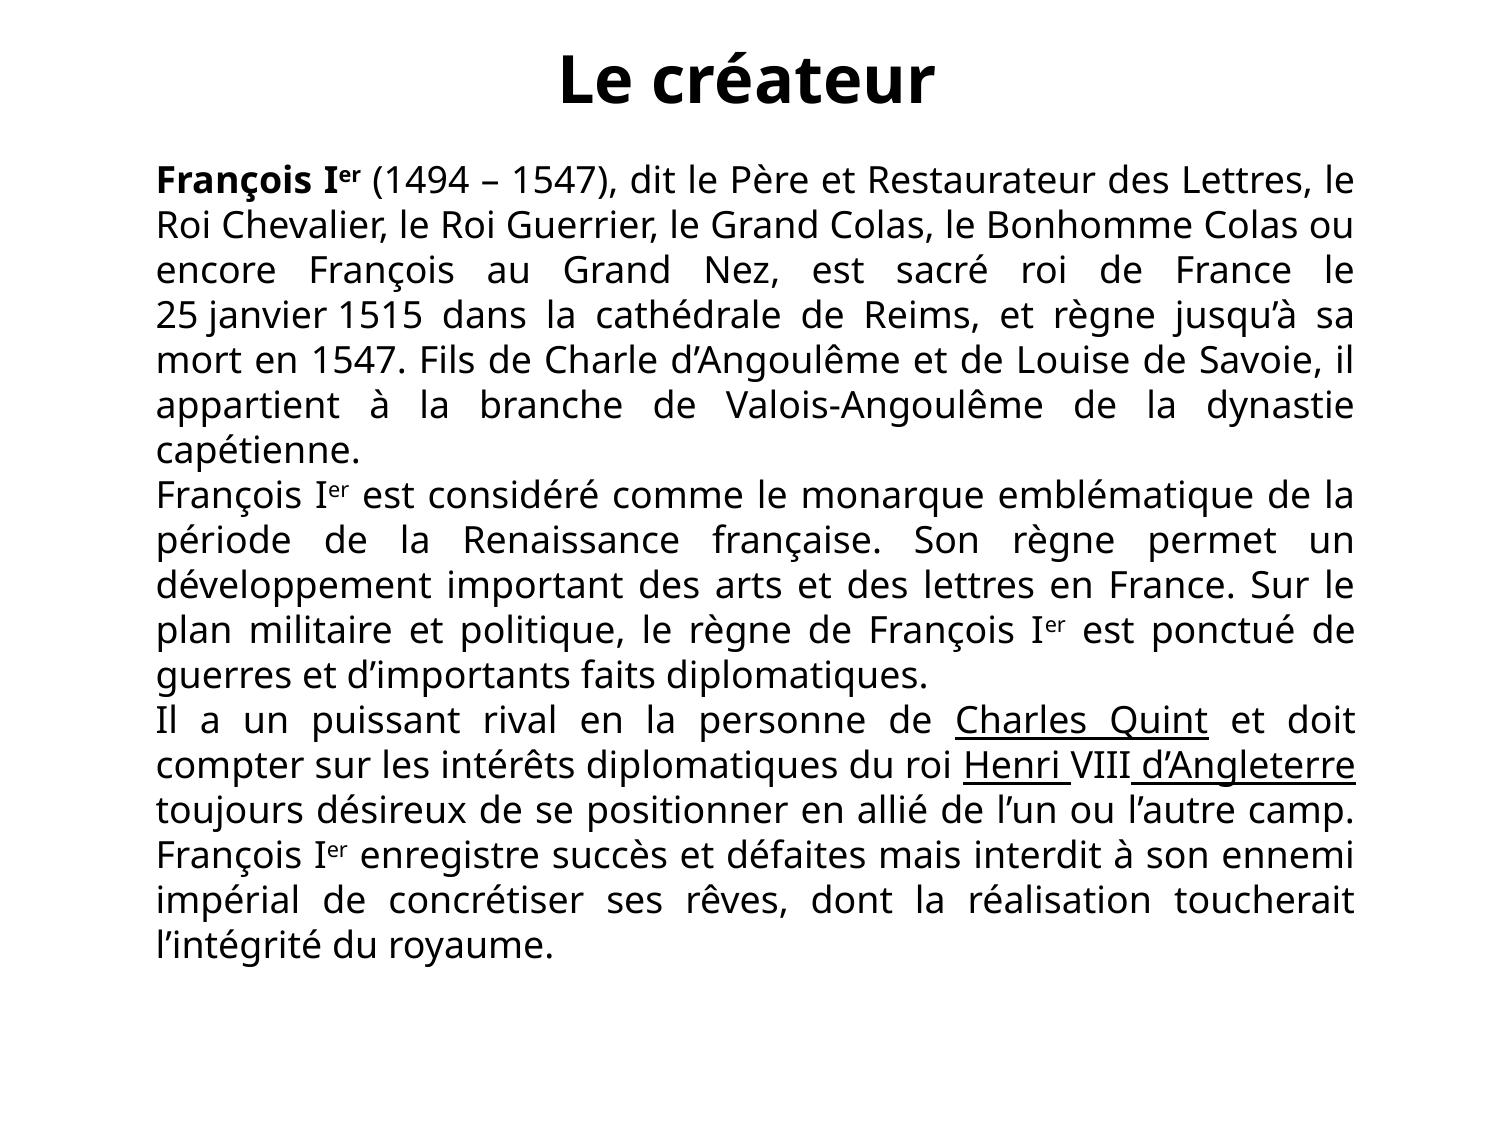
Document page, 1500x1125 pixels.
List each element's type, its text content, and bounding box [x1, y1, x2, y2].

text_box Le créateur François Ier (1494 – 1547), dit le Père et Restaurateur des Lettres, le Roi Chevalier, le Roi Guerrier, le Grand Colas, le Bonhomme Colas ou encore François au Grand Nez, est sacré roi de France le 25 janvier 1515 dans la cathédrale de Reims, et règne jusqu’à sa mort en 1547. Fils de Charle d’Angoulême et de Louise de Savoie, il appartient à la branche de Valois-Angoulême de la dynastie capétienne. François Ier est considéré comme le monarque emblématique de la période de la Renaissance française. Son règne permet un développement important des arts et des lettres en France. Sur le plan militaire et politique, le règne de François Ier est ponctué de guerres et d’importants faits diplomatiques. Il a un puissant rival en la personne de Charles Quint et doit compter sur les intérêts diplomatiques du roi Henri VIII d’Angleterre toujours désireux de se positionner en allié de l’un ou l’autre camp. François Ier enregistre succès et défaites mais interdit à son ennemi impérial de concrétiser ses rêves, dont la réalisation toucherait l’intégrité du royaume. [140, 29, 1371, 1024]
